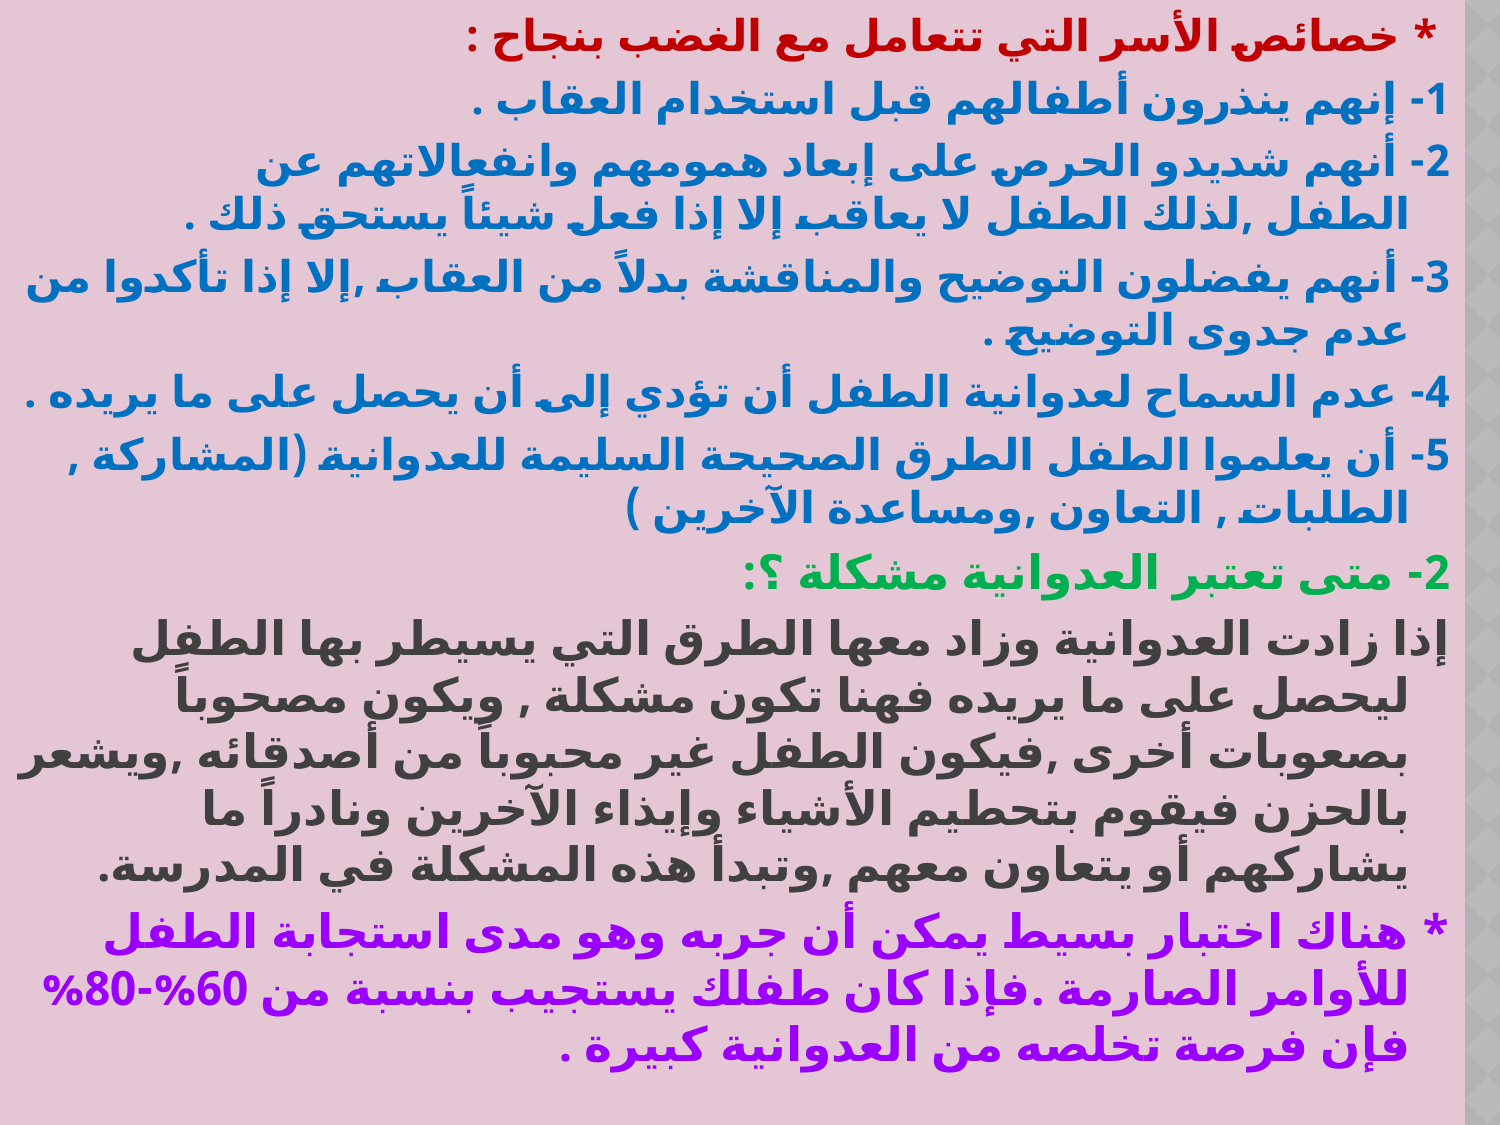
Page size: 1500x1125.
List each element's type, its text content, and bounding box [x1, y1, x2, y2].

list * خصائص الأسر التي تتعامل مع الغضب بنجاح : 1- إنهم ينذرون أطفالهم قبل استخدام العقاب . 2- أنهم شديدو الحرص على إبعاد همومهم وانفعالاتهم عن الطفل ,لذلك الطفل لا يعاقب إلا إذا فعل شيئاً يستحق ذلك . 3- أنهم يفضلون التوضيح والمناقشة بدلاً من العقاب ,إلا إذا تأكدوا من عدم جدوى التوضيح . 4- عدم السماح لعدوانية الطفل أن تؤدي إلى أن يحصل على ما يريده . 5- أن يعلموا الطفل الطرق الصحيحة السليمة للعدوانية (المشاركة , الطلبات , التعاون ,ومساعدة الآخرين ) 2- متى تعتبر العدوانية مشكلة ؟: إذا زادت العدوانية وزاد معها الطرق التي يسيطر بها الطفل ليحصل على ما يريده فهنا تكون مشكلة , ويكون مصحوباً بصعوبات أخرى ,فيكون الطفل غير محبوباً من أصدقائه ,ويشعر بالحزن فيقوم بتحطيم الأشياء وإيذاء الآخرين ونادراً ما يشاركهم أو يتعاون معهم ,وتبدأ هذه المشكلة في المدرسة. * هناك اختبار بسيط يمكن أن جربه وهو مدى استجابة الطفل للأوامر الصارمة .فإذا كان طفلك يستجيب بنسبة من 60%-80% فإن فرصة تخلصه من العدوانية كبيرة . [0, 0, 1465, 1125]
